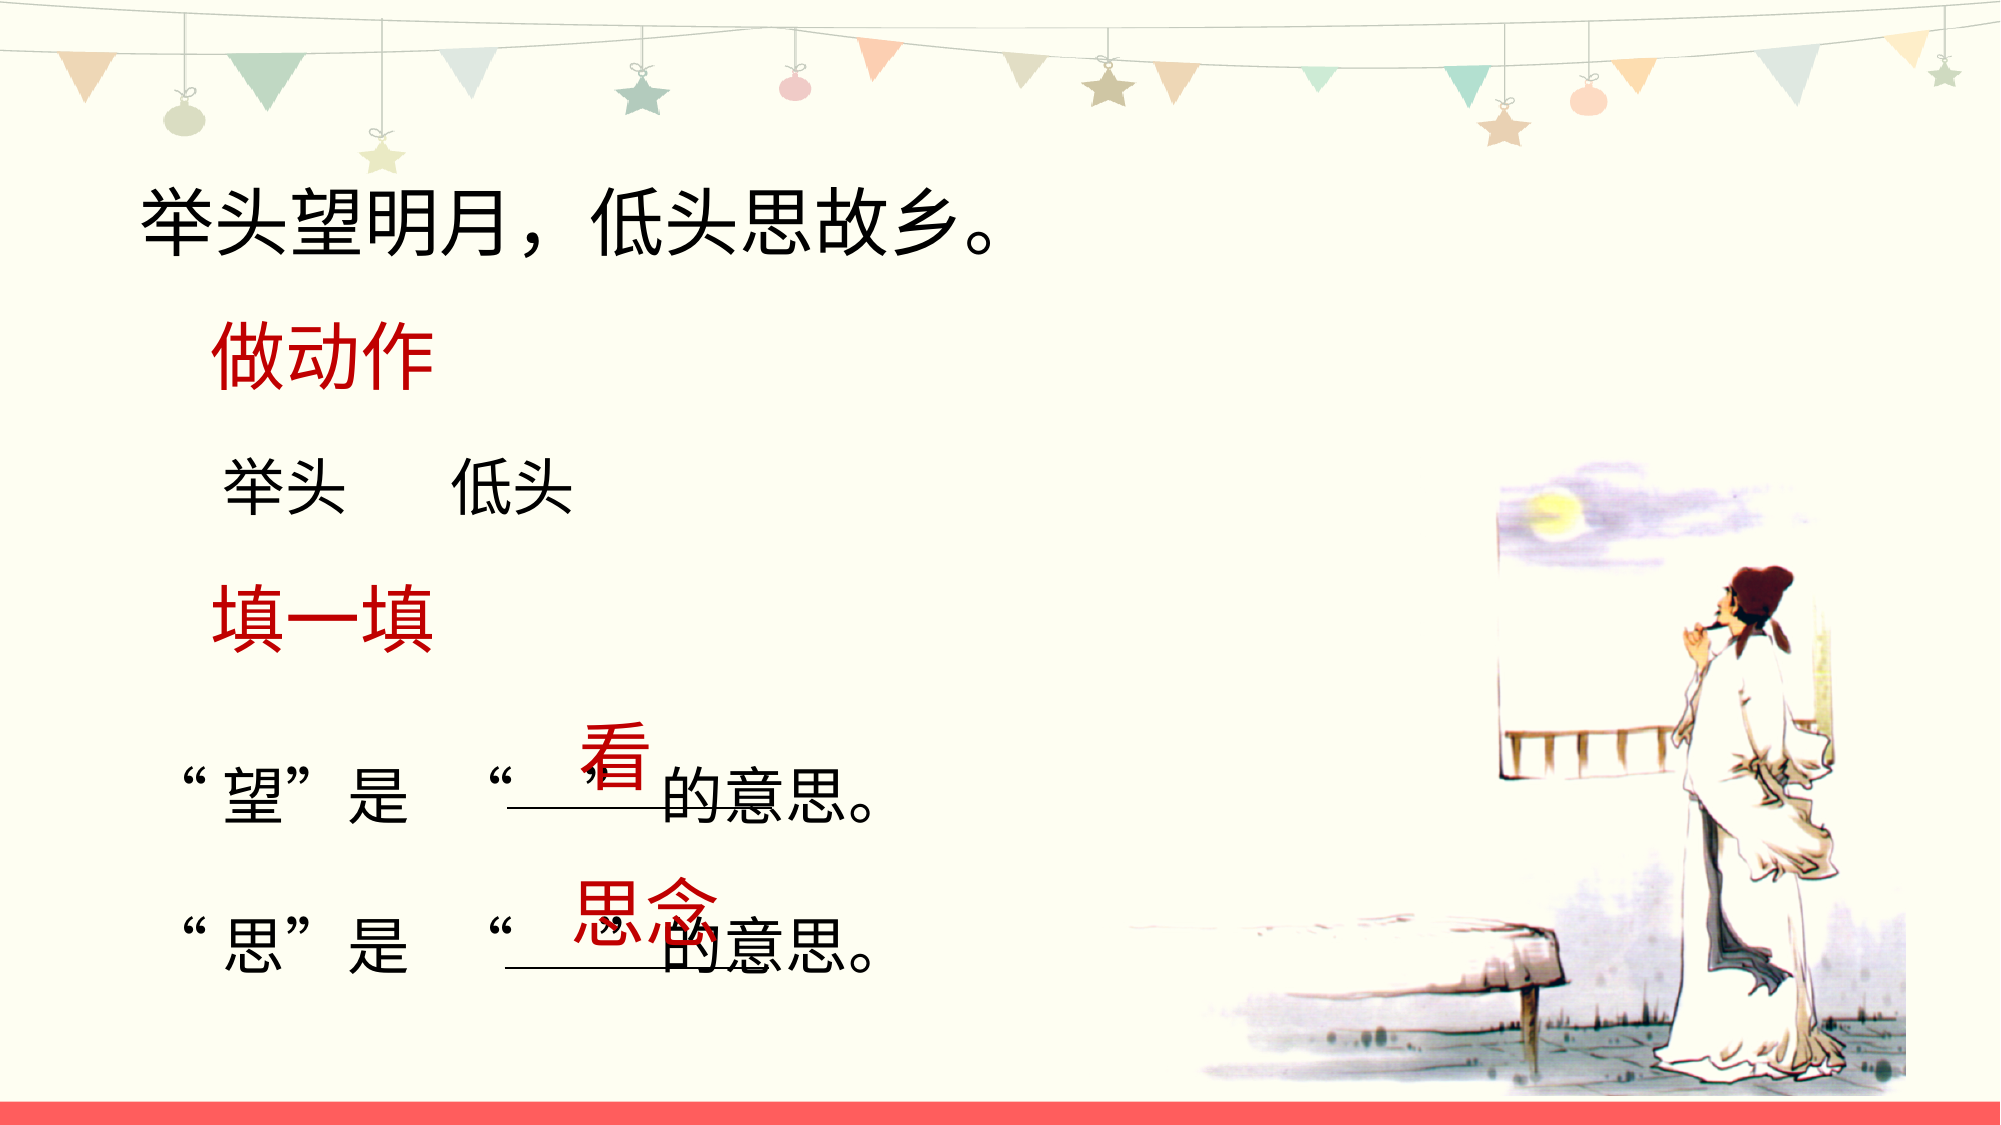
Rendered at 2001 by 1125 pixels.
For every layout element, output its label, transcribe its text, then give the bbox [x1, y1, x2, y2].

text_box 举头望明月，低头思故乡。 [125, 168, 1220, 273]
picture [1089, 349, 1906, 1096]
text_box 举头 [207, 440, 399, 530]
text_box 填一填 [195, 565, 509, 670]
text_box 做动作 [195, 302, 509, 408]
text_box 低头 [435, 440, 626, 530]
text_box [130, 674, 1168, 993]
